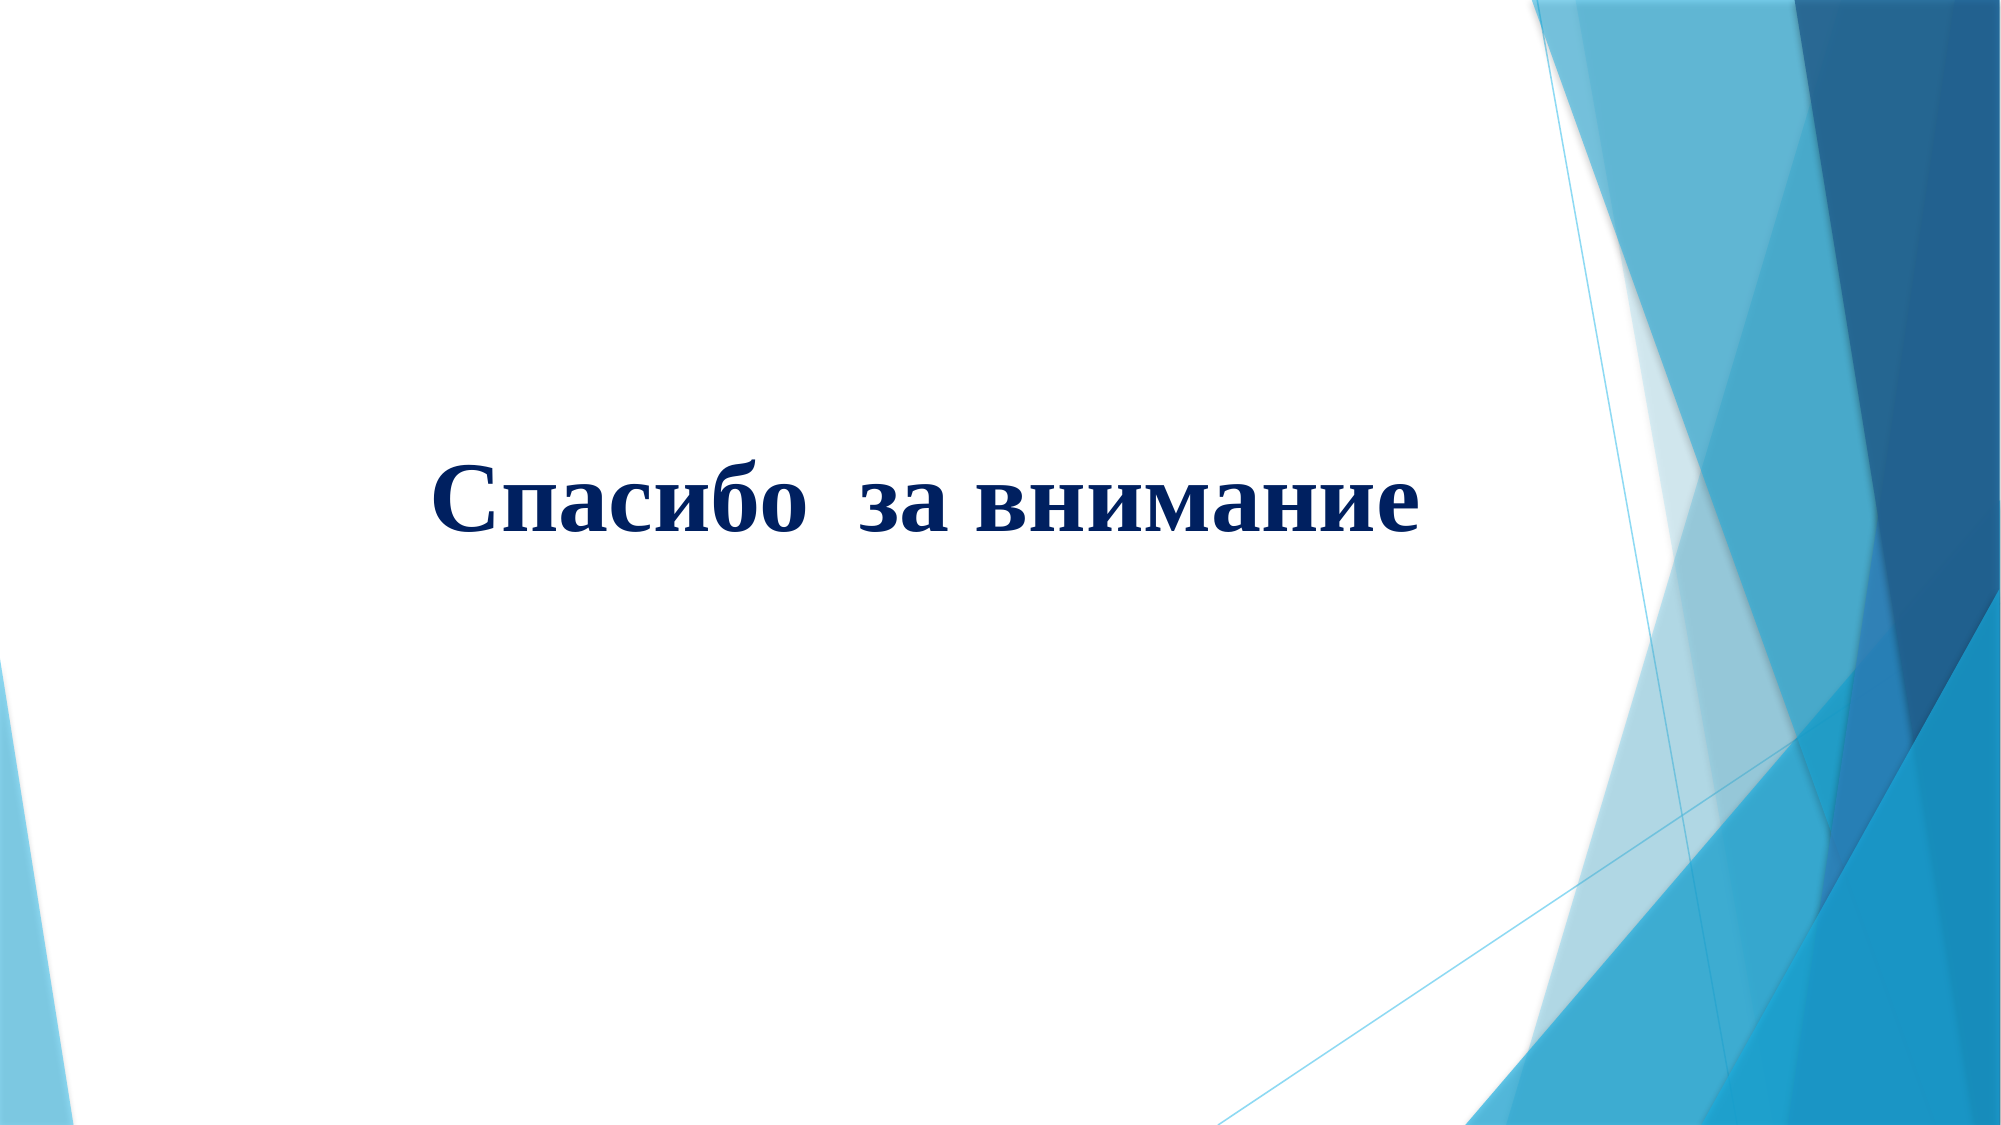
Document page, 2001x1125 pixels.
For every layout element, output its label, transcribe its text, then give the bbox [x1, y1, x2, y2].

title Спасибо за внимание [111, 265, 1740, 560]
